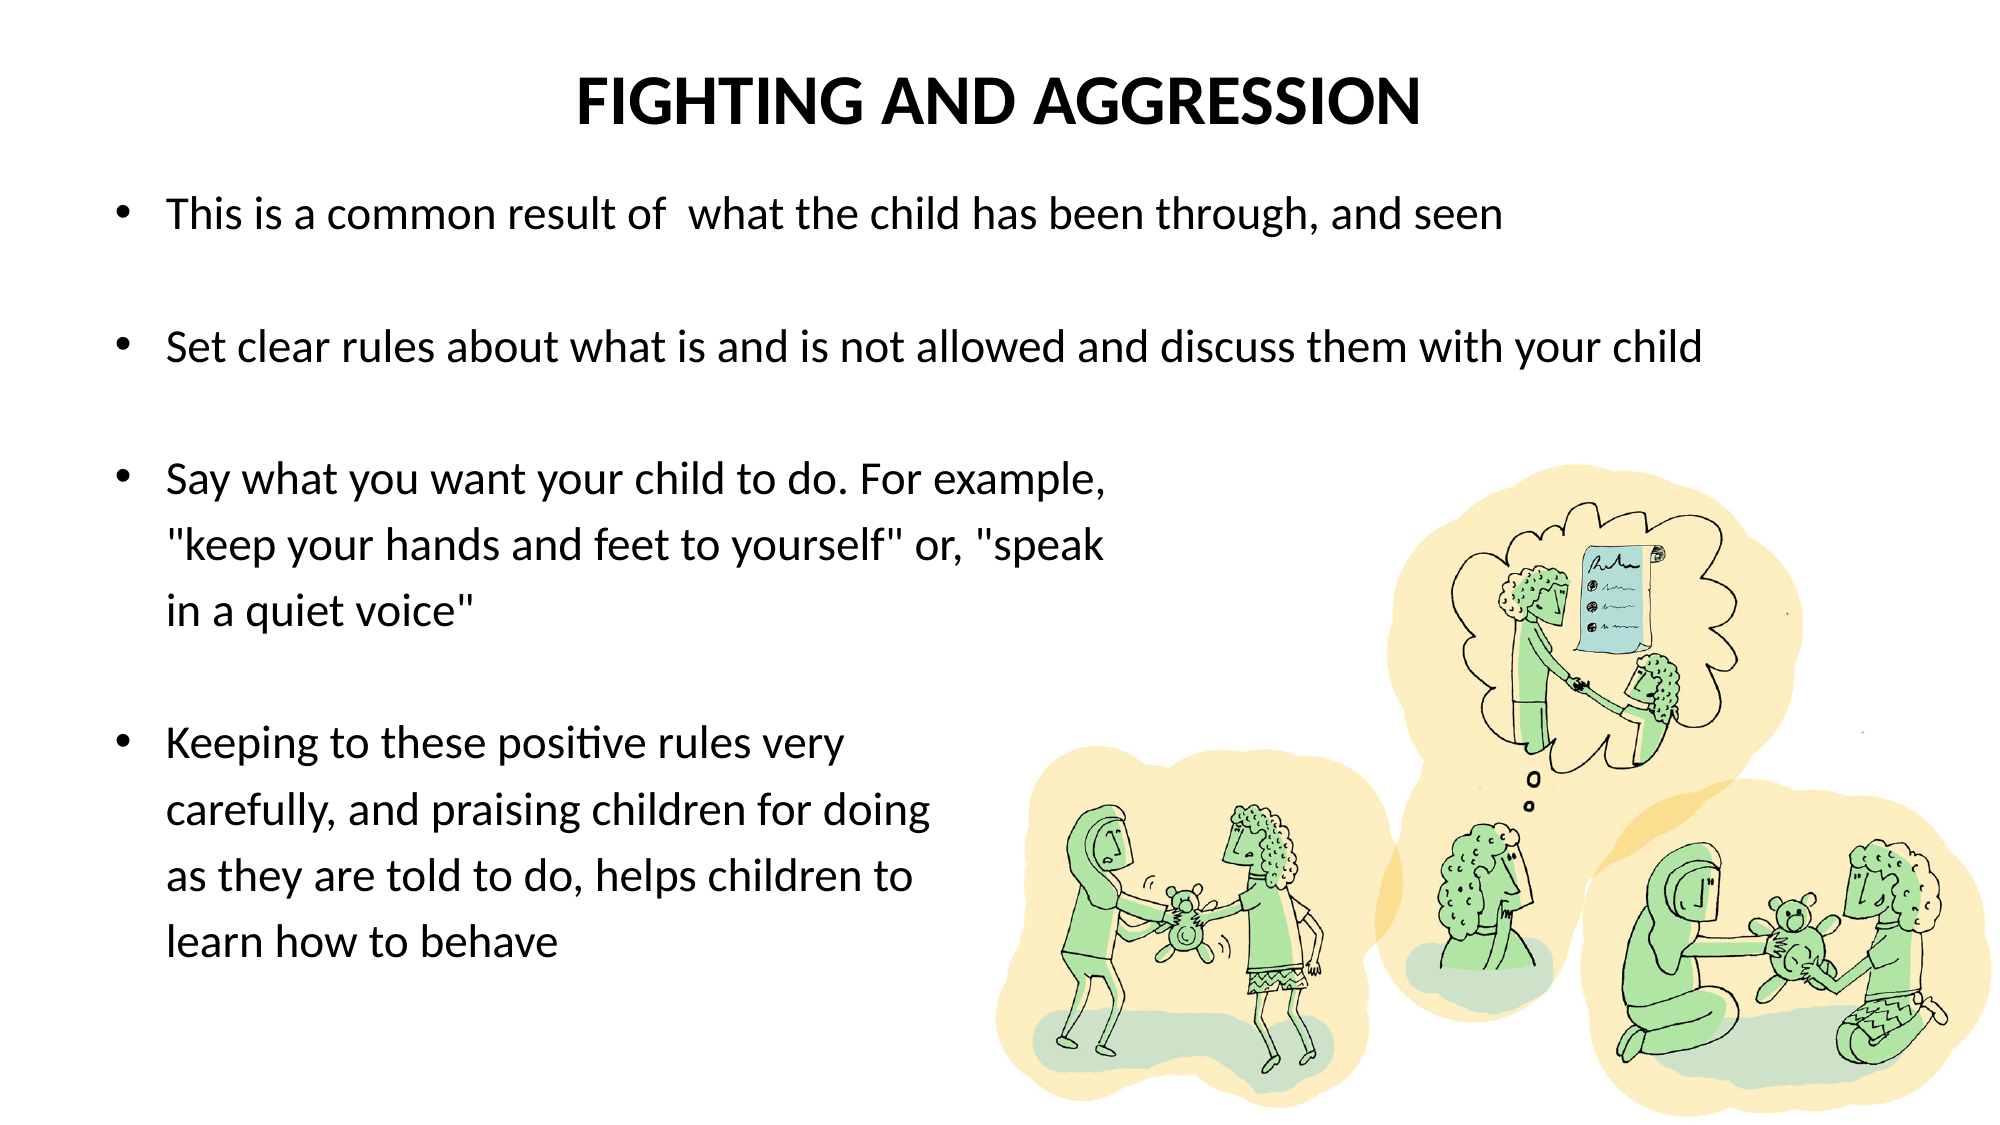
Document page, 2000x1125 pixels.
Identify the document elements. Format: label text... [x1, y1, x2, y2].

picture [961, 399, 2000, 1125]
list This is a common result of what the child has been through, and seen Set clear rules about what is and is not allowed and discuss them with your child Say what you want your child to do. For example, "keep your hands and feet to yourself" or, "speak in a quiet voice" Keeping to these positive rules very carefully, and praising children for doing as they are told to do, helps children to learn how to behave [99, 174, 1900, 984]
title FIGHTING AND AGGRESSION [99, 45, 1900, 174]
